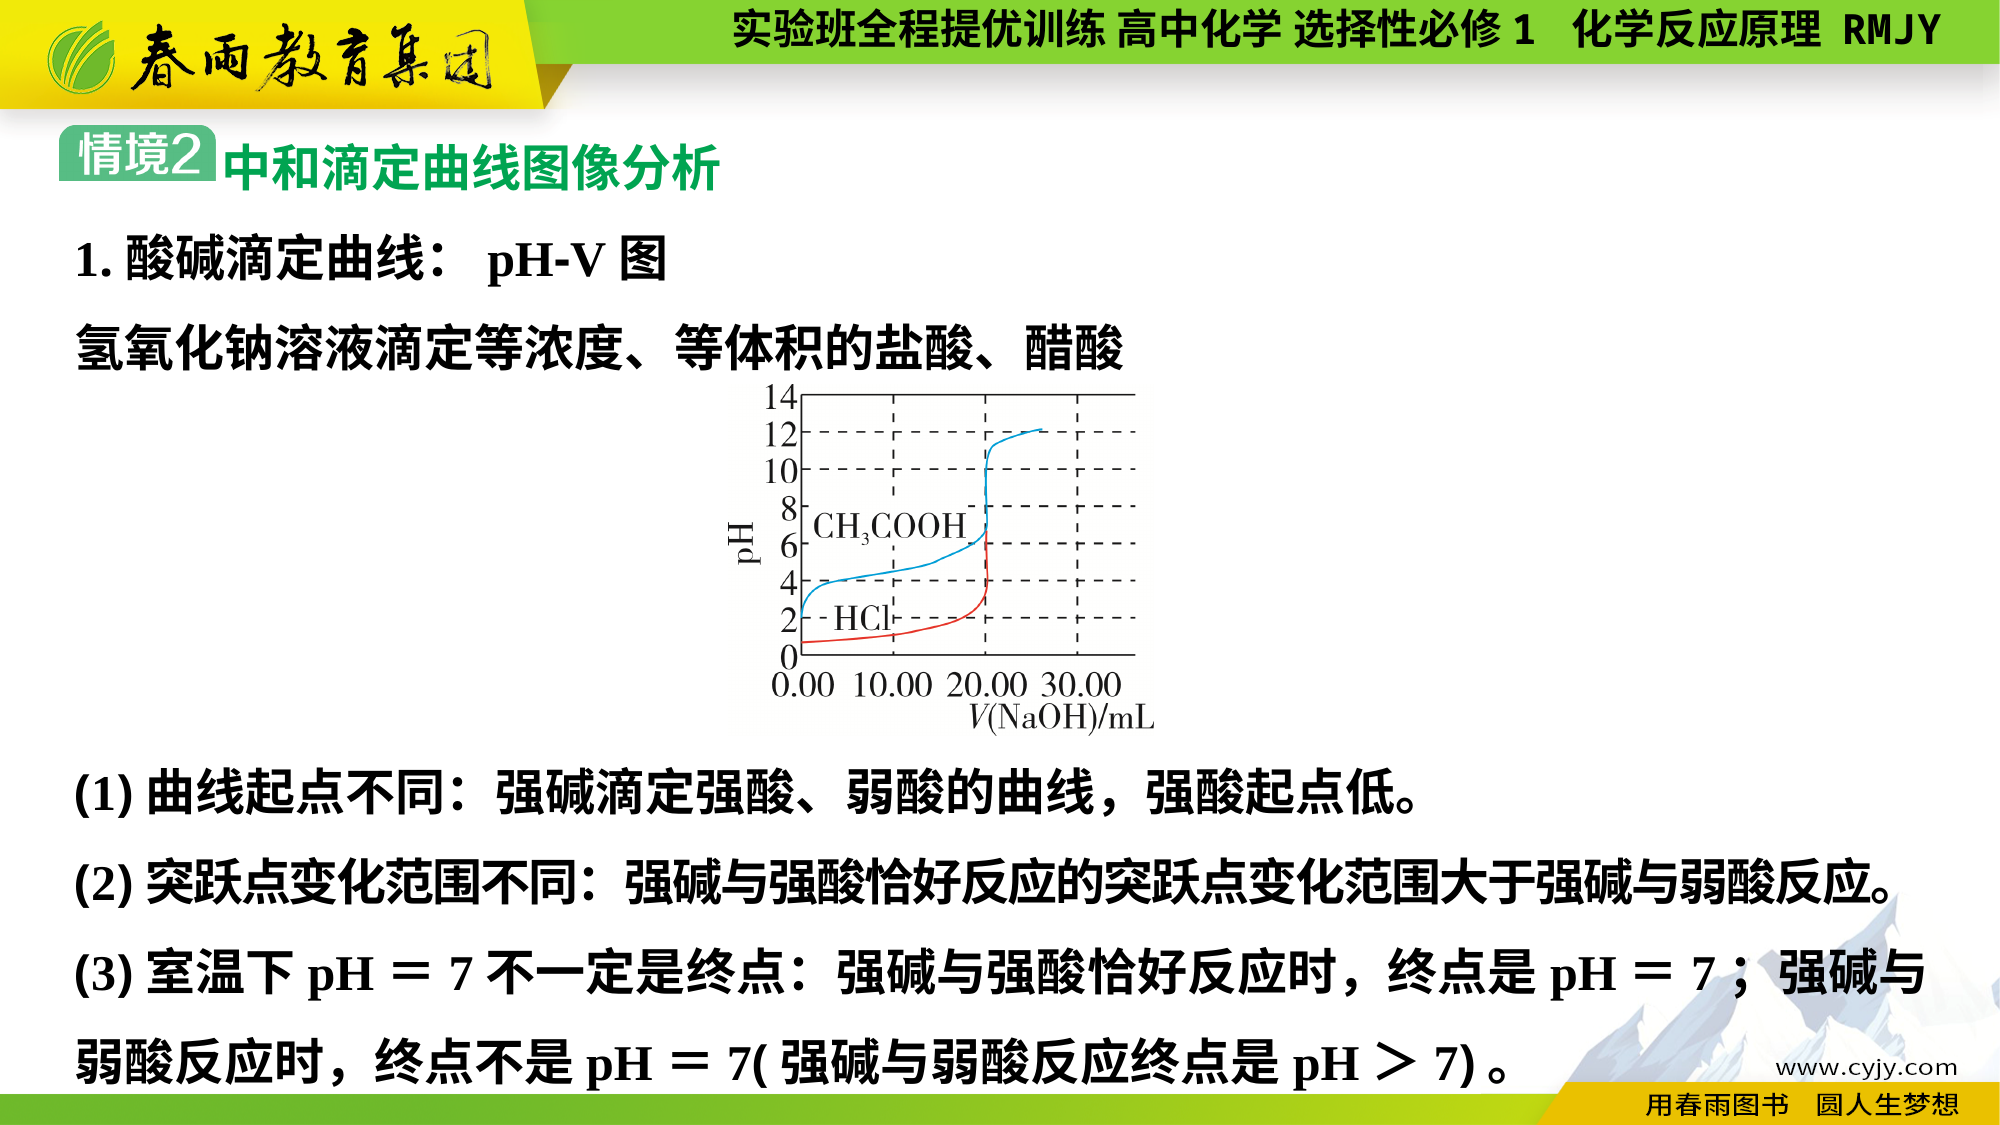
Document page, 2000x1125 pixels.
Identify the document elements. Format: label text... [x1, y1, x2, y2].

list 中和滴定曲线图像分析 1.酸碱滴定曲线：pH-V图 氢氧化钠溶液滴定等浓度、等体积的盐酸、醋酸 (1)曲线起点不同：强碱滴定强酸、弱酸的曲线，强酸起点低。 (2)突跃点变化范围不同：强碱与强酸恰好反应的突跃点变化范围大于强碱与弱酸反应。 (3)室温下pH＝7不一定是终点：强碱与强酸恰好反应时，终点是pH＝7；强碱与弱酸反应时，终点不是pH＝7(强碱与弱酸反应终点是pH＞7)。 [59, 98, 1944, 1108]
picture [0, 0, 2000, 1125]
